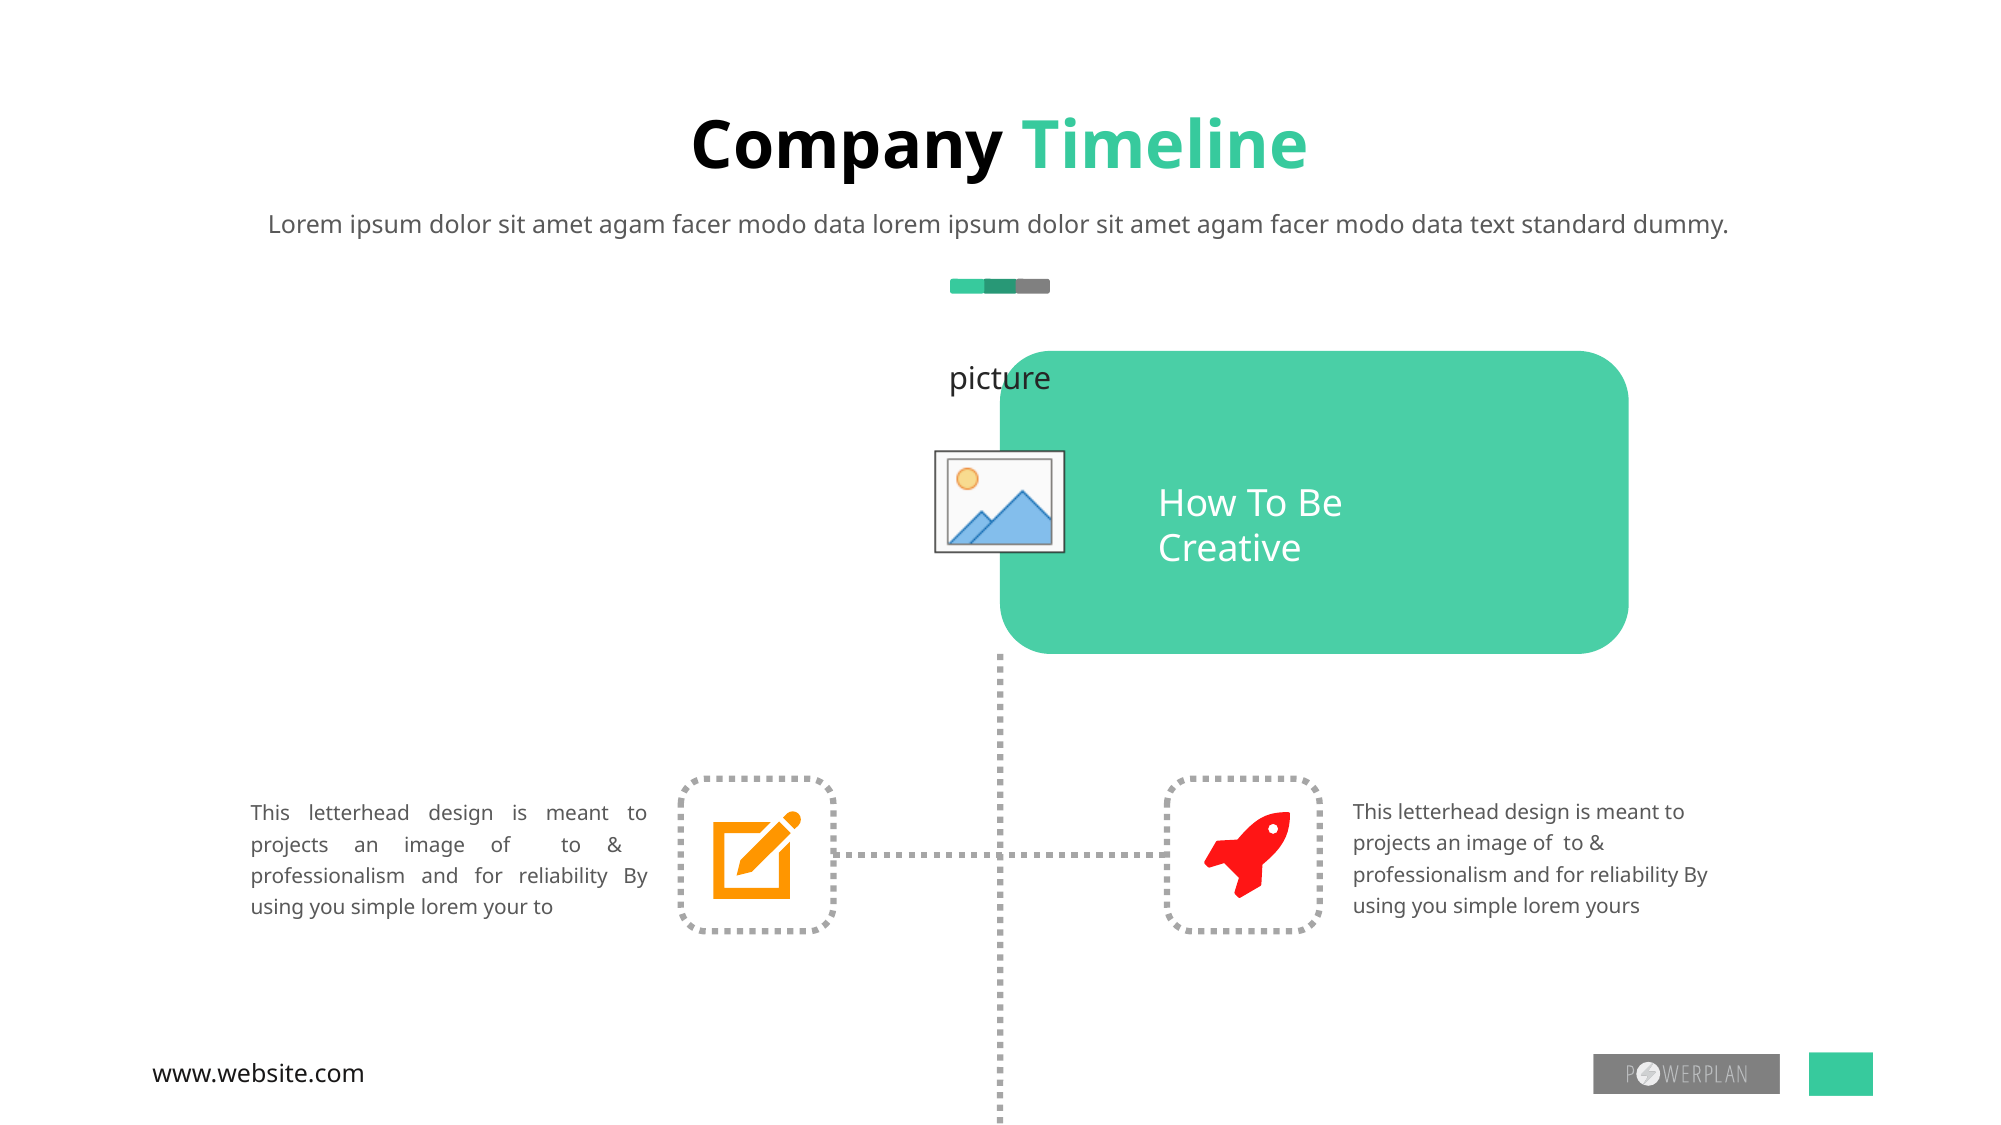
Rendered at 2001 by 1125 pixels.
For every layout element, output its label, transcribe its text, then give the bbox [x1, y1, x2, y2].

title Company Timeline [137, 96, 1863, 198]
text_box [833, 778, 1750, 932]
text_box This letterhead design is meant to projects an image of to & professionalism and for reliability By using you simple lorem your to [250, 798, 648, 914]
picture [371, 350, 1629, 654]
slide_number www.website.com [137, 1042, 391, 1103]
list Lorem ipsum dolor sit amet agam facer modo data lorem ipsum dolor sit amet agam facer modo data text standard dummy. [137, 214, 1863, 276]
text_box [949, 278, 1050, 294]
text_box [1593, 1053, 1780, 1094]
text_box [680, 778, 833, 932]
slide_number 20 [1809, 1052, 1873, 1096]
